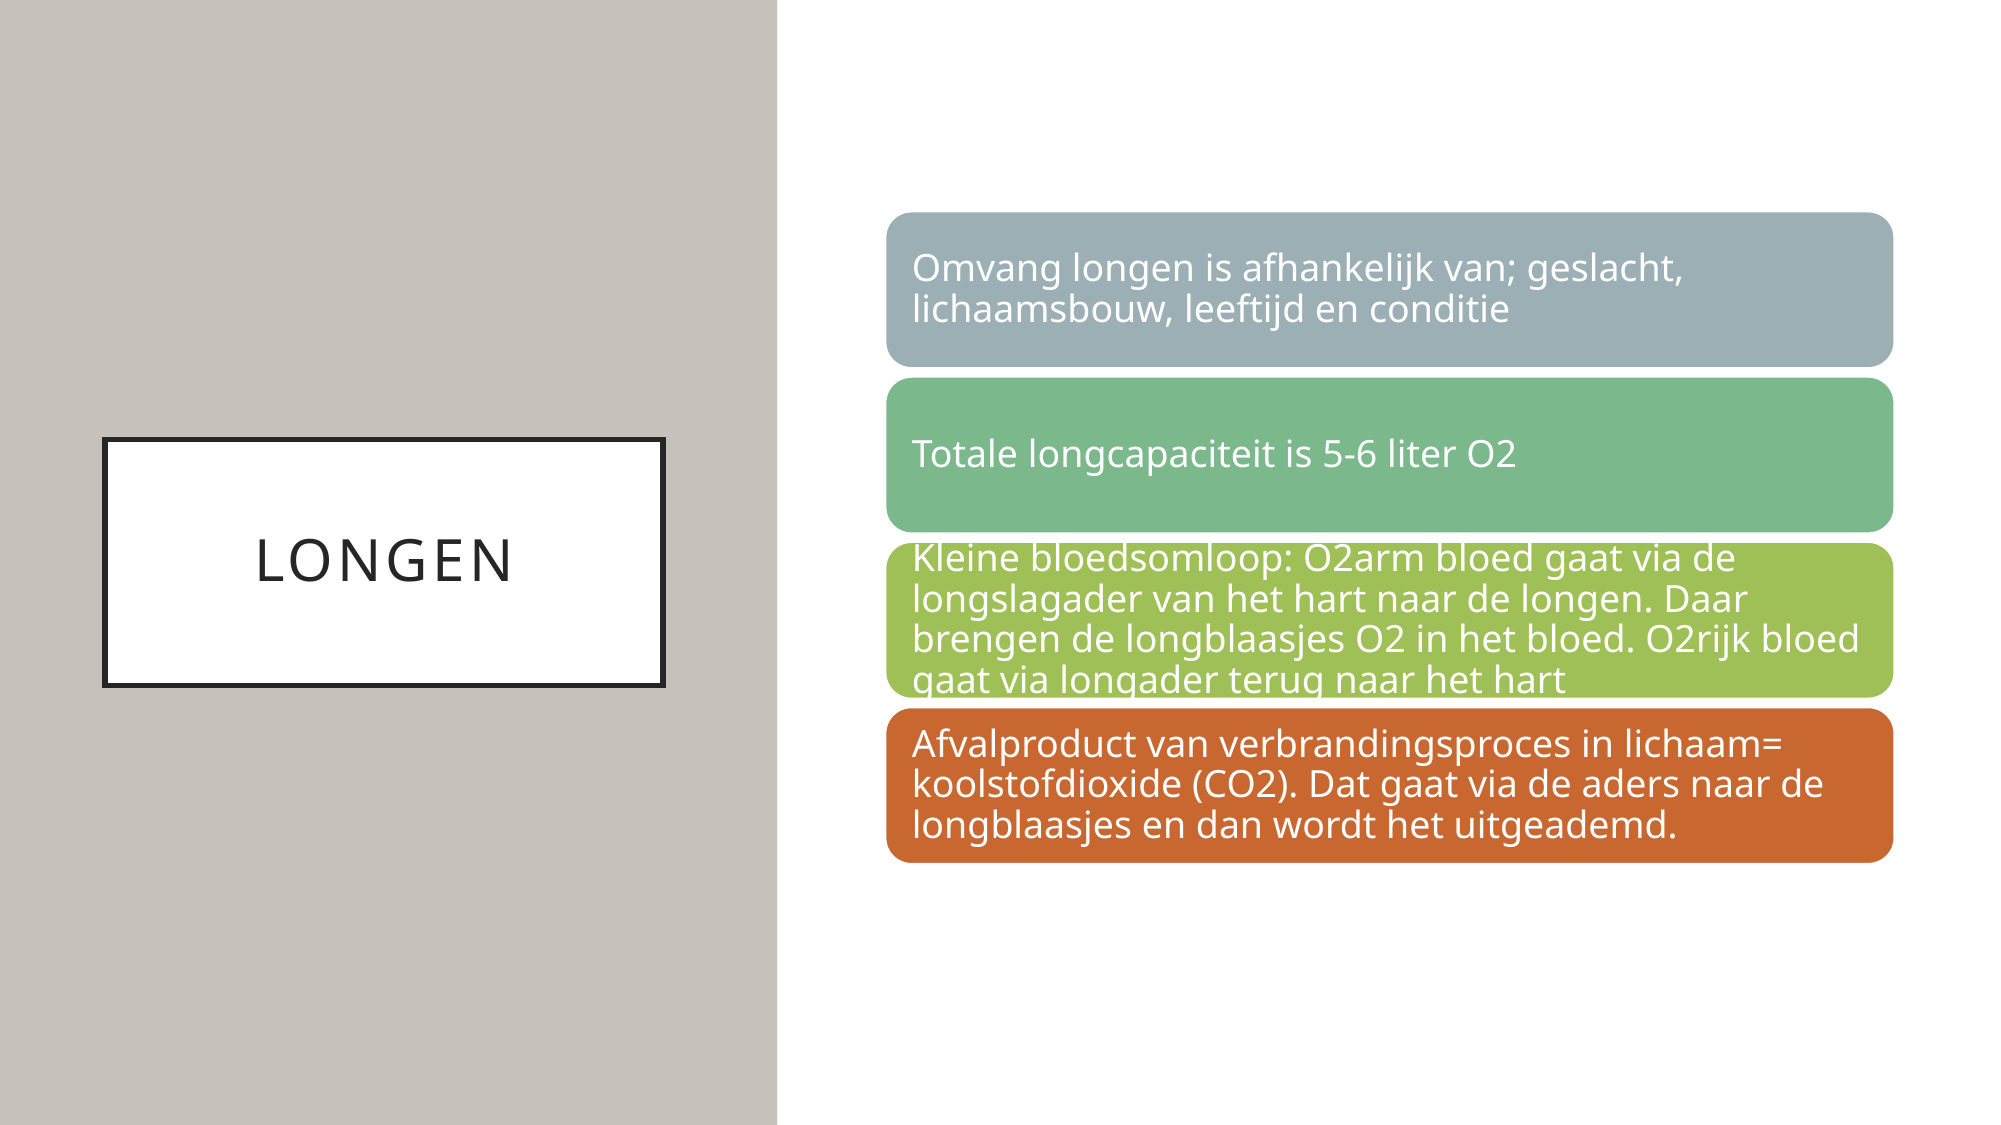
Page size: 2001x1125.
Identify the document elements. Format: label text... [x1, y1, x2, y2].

text_box [0, 0, 778, 1125]
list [885, 104, 1895, 971]
title Longen [102, 437, 666, 688]
text_box [779, 0, 2000, 1125]
